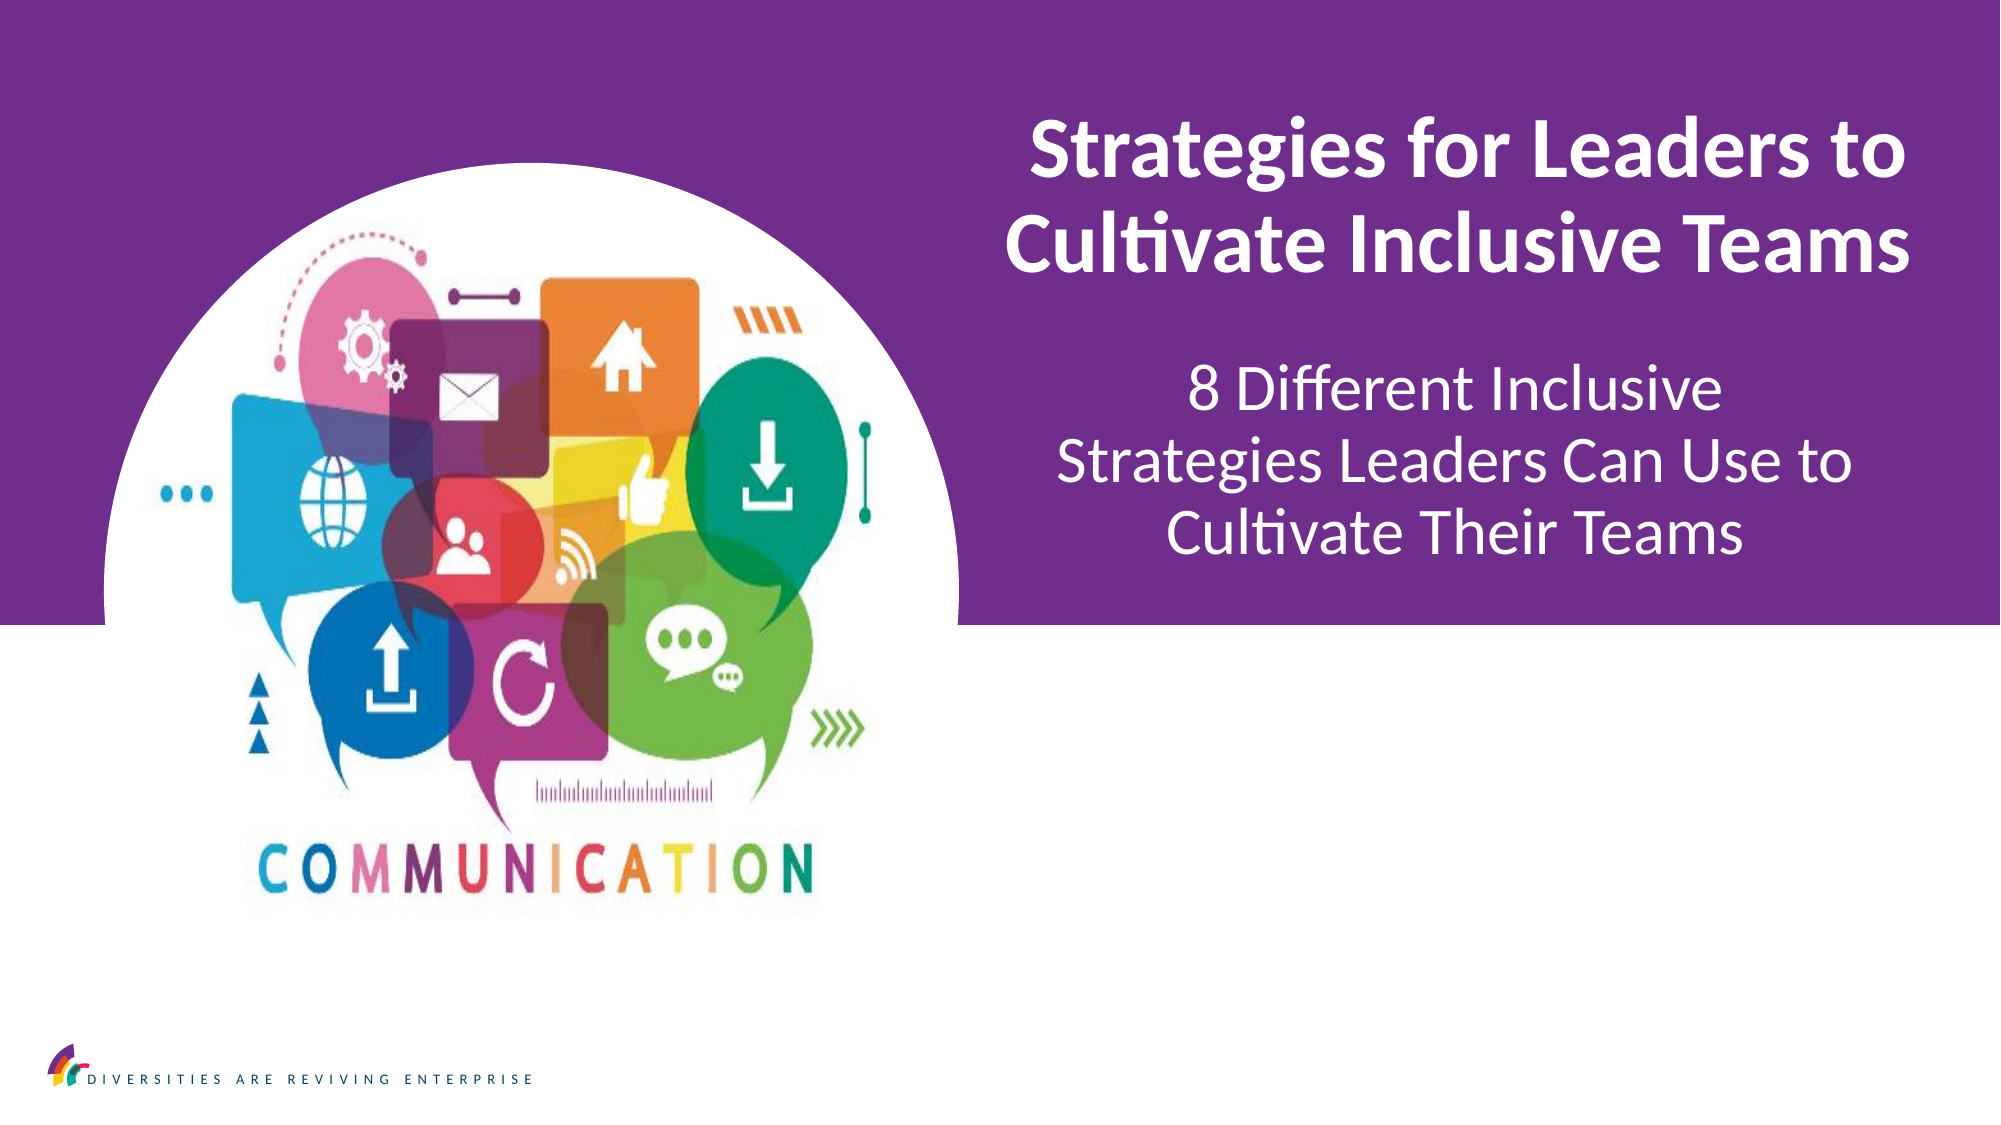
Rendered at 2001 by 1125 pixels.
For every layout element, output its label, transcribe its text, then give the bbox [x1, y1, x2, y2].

text_box Strategies for Leaders to Cultivate Inclusive Teams [984, 119, 1953, 275]
list 8 Different Inclusive Strategies Leaders Can Use to Cultivate Their Teams [1041, 345, 1871, 611]
picture [103, 162, 959, 1018]
